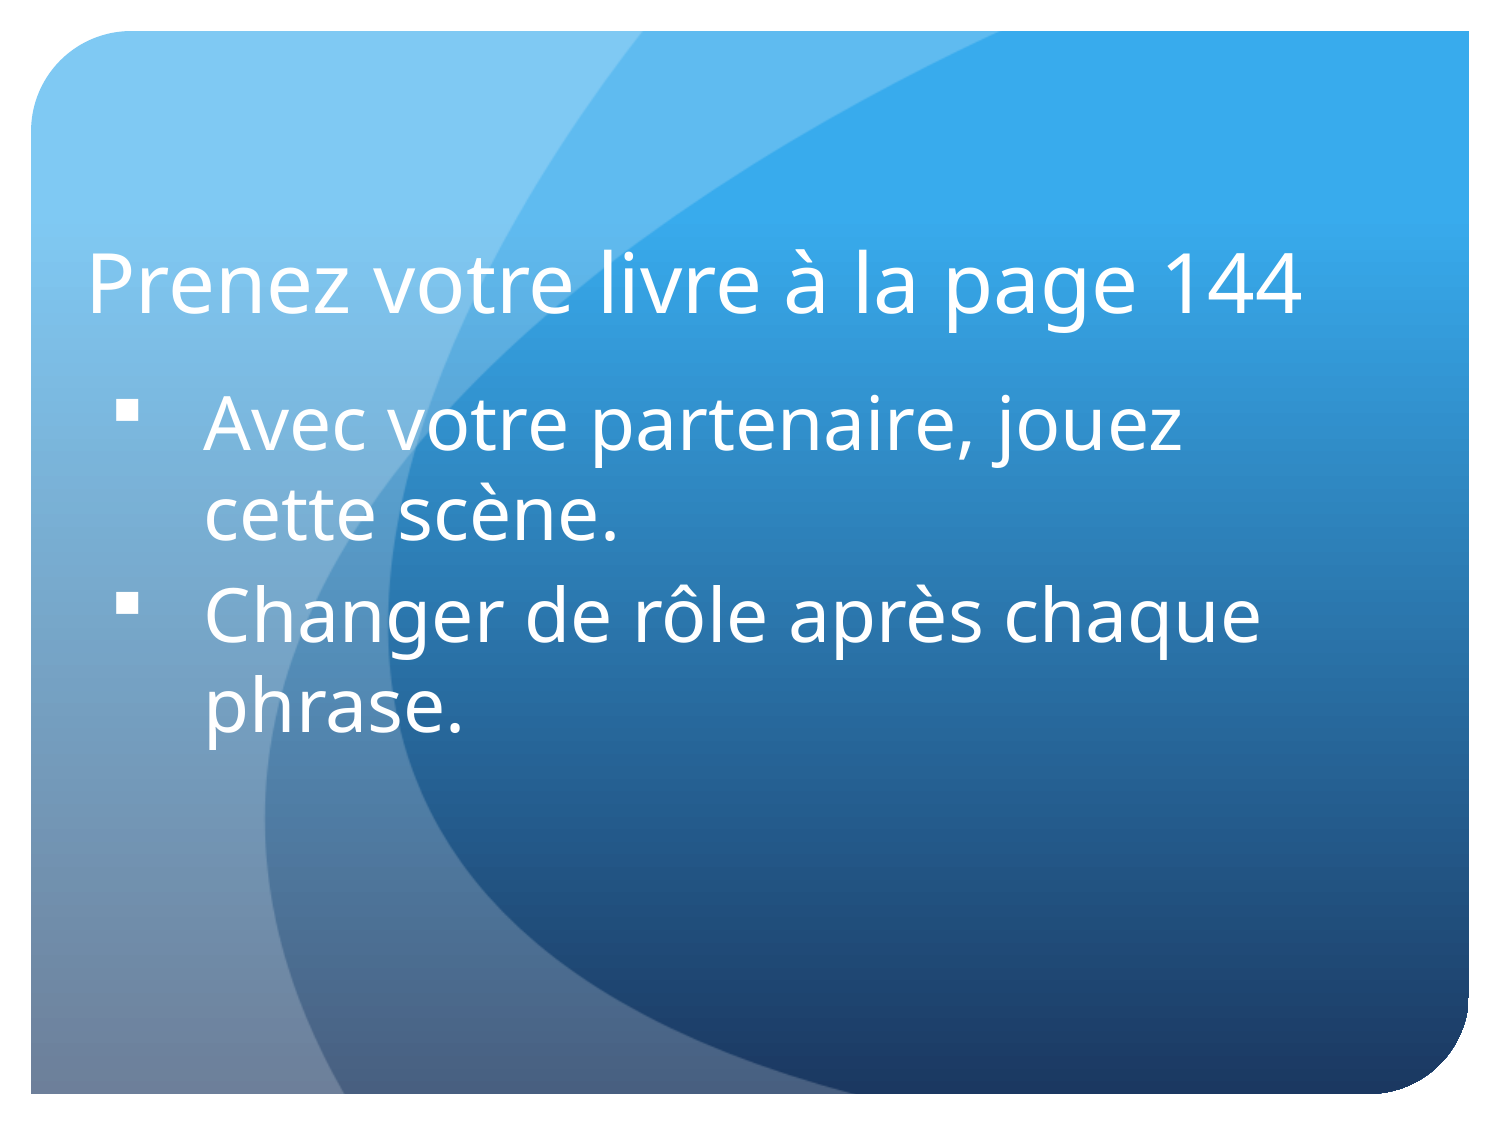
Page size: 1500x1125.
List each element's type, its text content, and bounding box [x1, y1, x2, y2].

title Prenez votre livre à la page 144 [70, 36, 1439, 338]
picture [25, 30, 1474, 1095]
subtitle Avec votre partenaire, jouez cette scène. Changer de rôle après chaque phrase. [94, 367, 1372, 1034]
